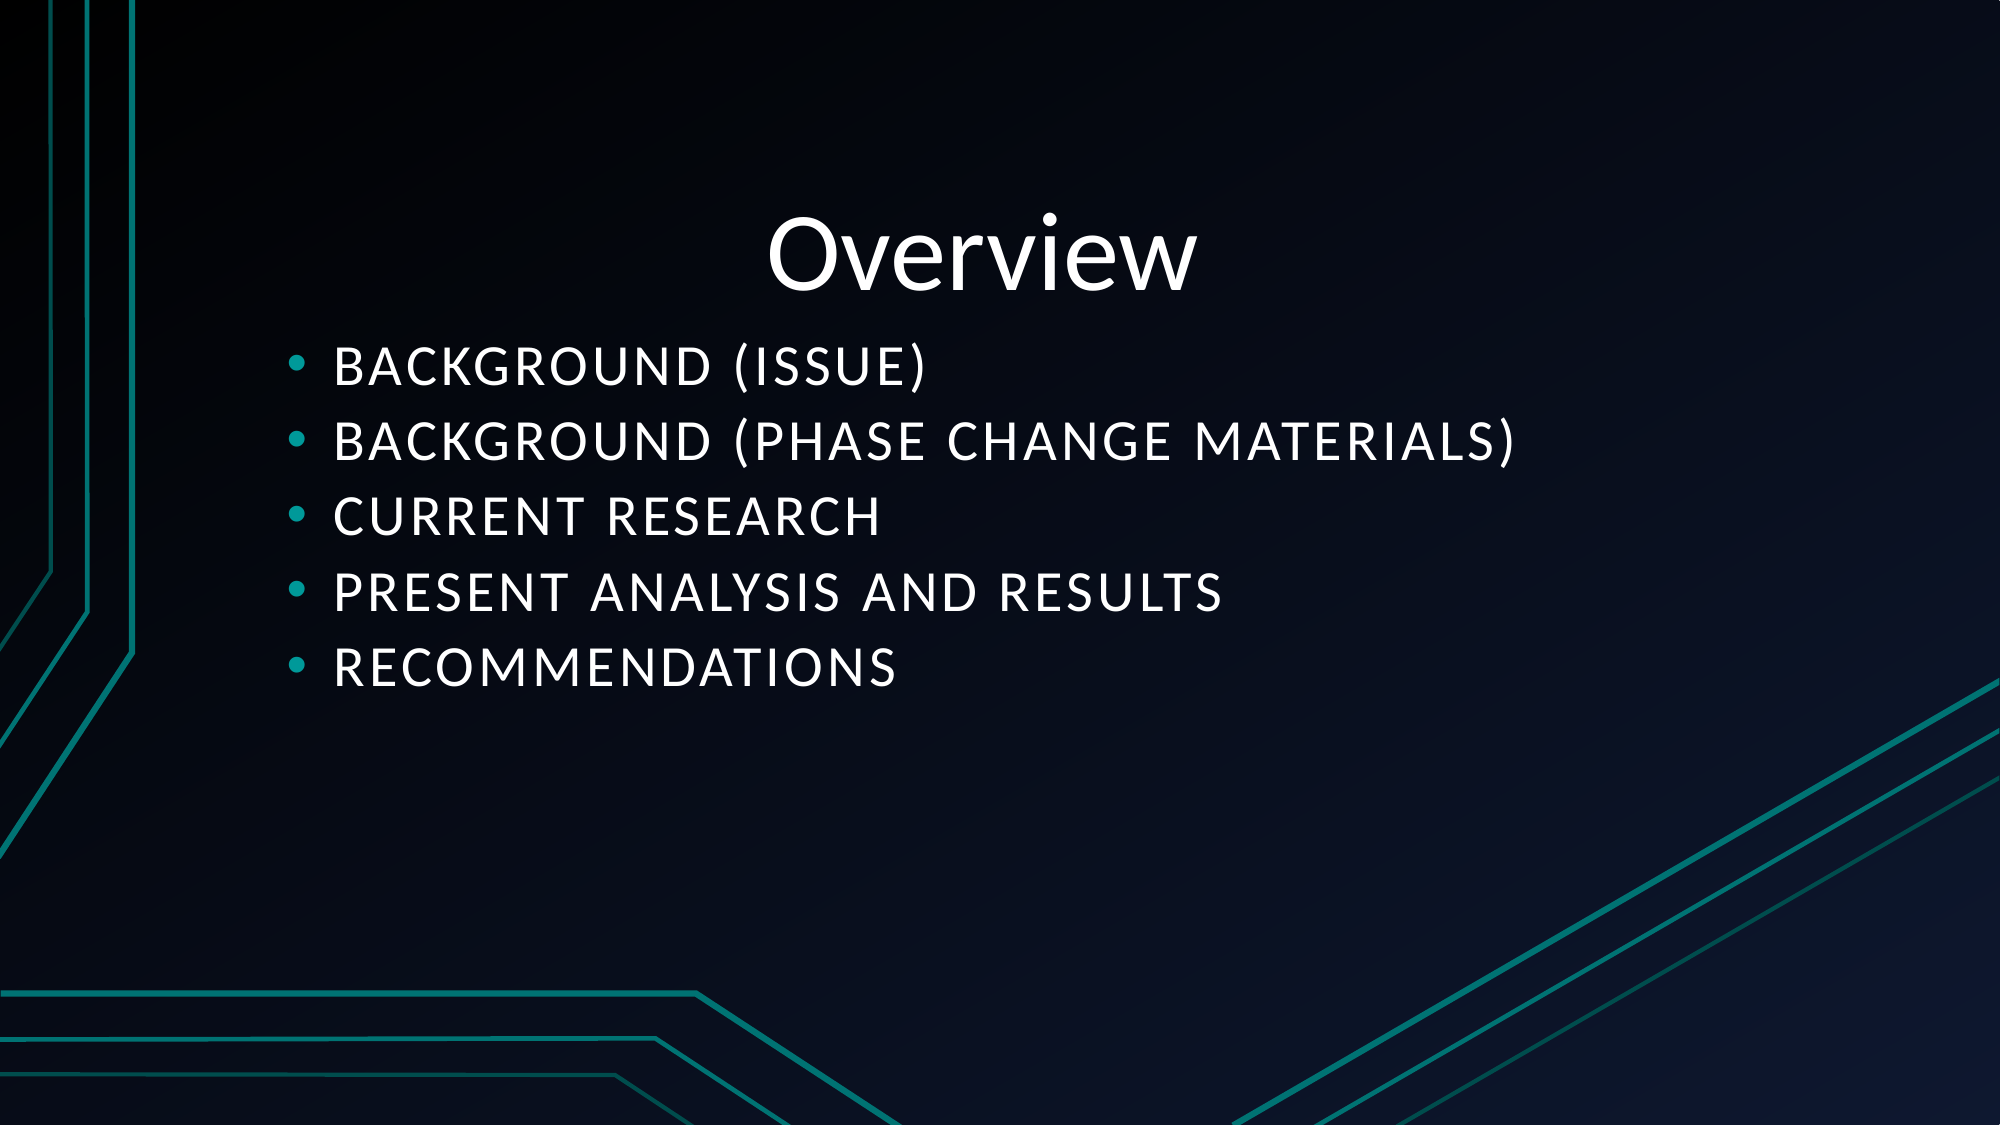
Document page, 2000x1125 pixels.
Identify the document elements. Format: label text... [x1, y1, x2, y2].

title Overview [266, 95, 1700, 324]
subtitle Background (Issue) Background (Phase Change Materials) Current Research Present analysis and results Recommendations [266, 324, 1700, 775]
